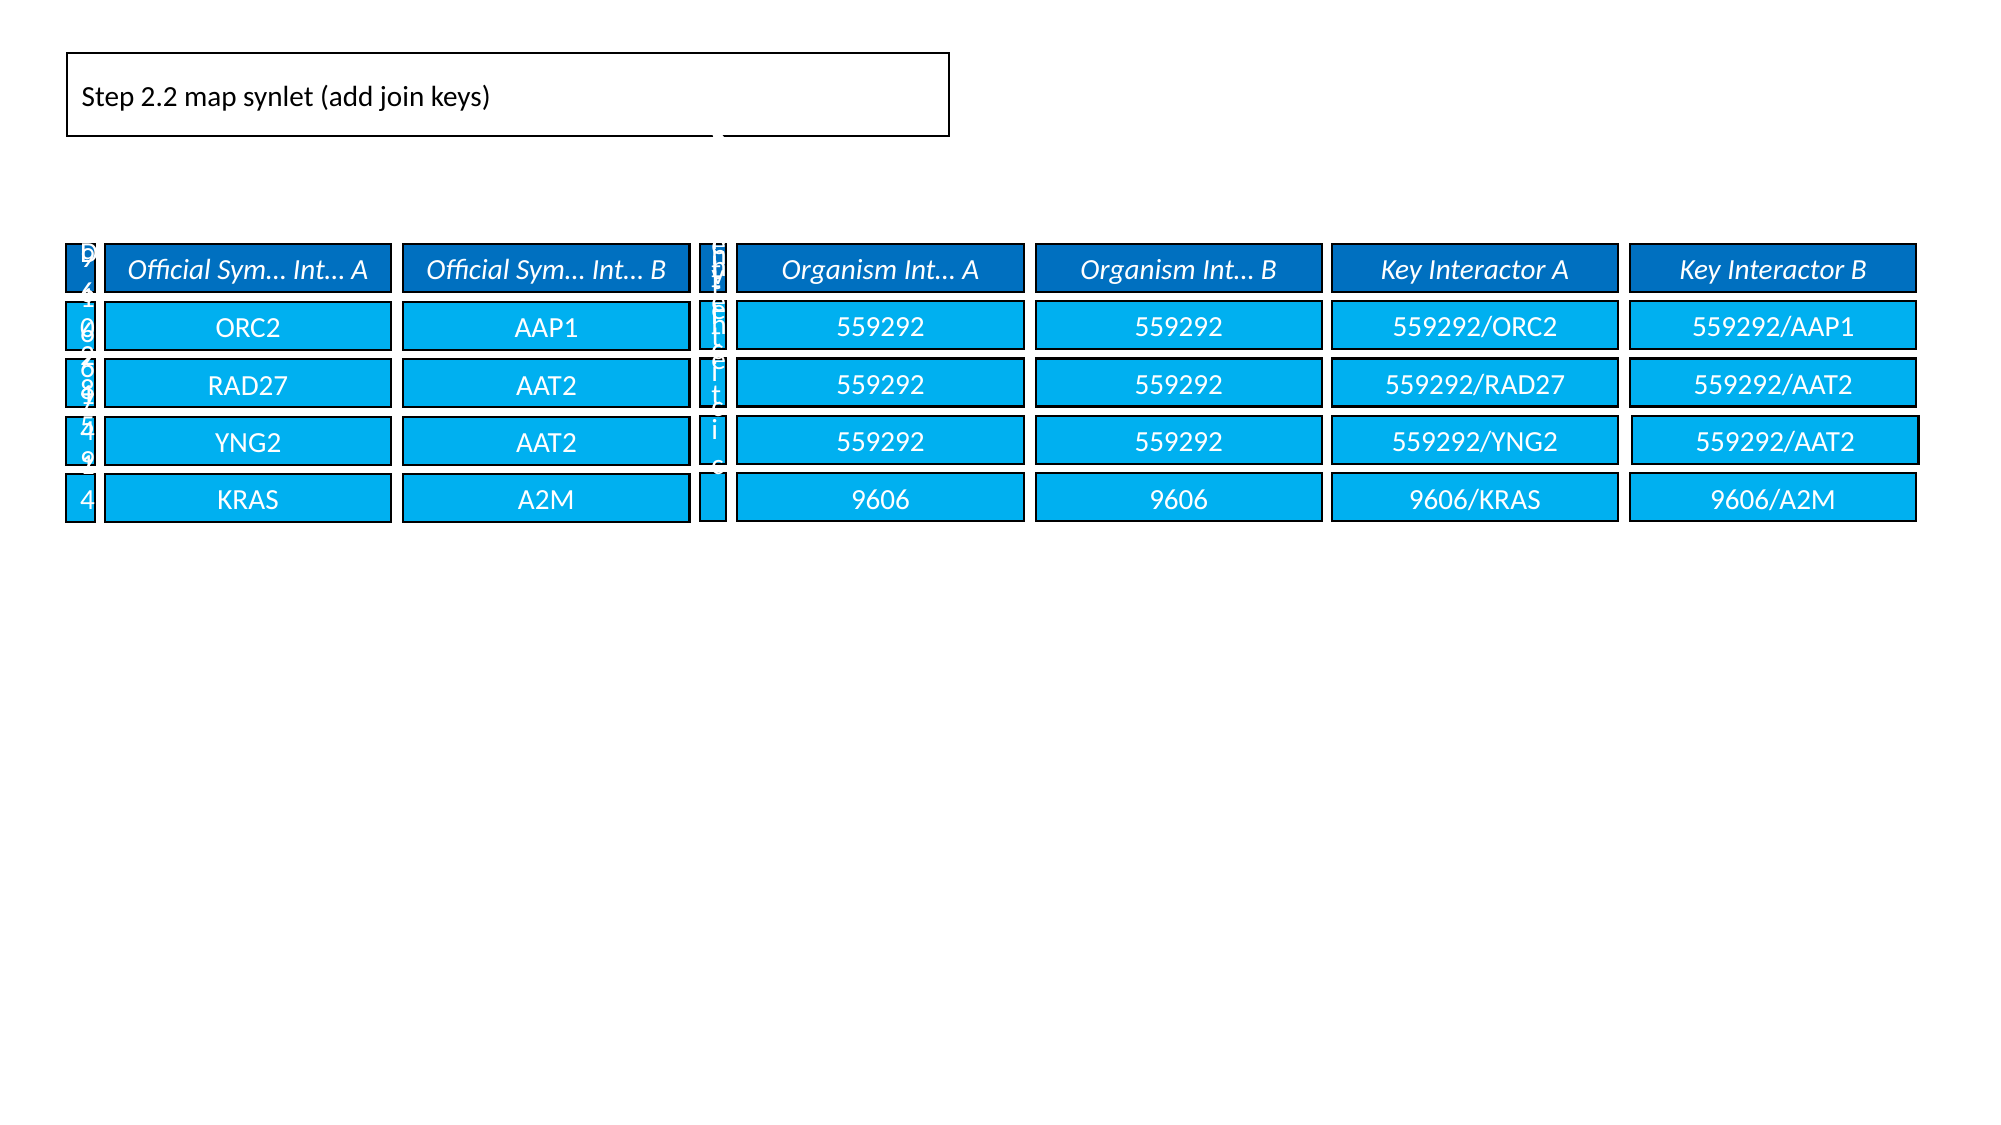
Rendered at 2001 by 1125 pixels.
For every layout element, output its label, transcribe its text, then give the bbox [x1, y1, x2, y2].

text_box 166788 [65, 358, 96, 408]
text_box Key Interactor A [1331, 243, 1619, 293]
text_box Official Sym… Int… B [402, 243, 691, 293]
text_box Organism Int… B [1035, 243, 1323, 293]
text_box Official Sym… Int… A [104, 243, 392, 293]
text_box 559292/AAT2 [1631, 415, 1920, 465]
text_box 9606/A2M [1629, 472, 1917, 522]
text_box 559292 [736, 300, 1025, 350]
text_box Organism Int… A [736, 243, 1025, 293]
text_box 559292/AAP1 [1629, 300, 1917, 350]
text_box Synthetic Lethality [699, 357, 727, 408]
text_box 559292/AAT2 [1629, 357, 1917, 408]
text_box 9606 [736, 472, 1025, 522]
text_box 559292 [736, 415, 1025, 465]
text_box 559292 [736, 357, 1025, 408]
text_box AAT2 [402, 358, 691, 408]
text_box #BioGRID Int… ID [65, 243, 96, 293]
text_box Experimental System [699, 243, 727, 293]
text_box 1960322 [65, 301, 96, 351]
text_box YNG2 [104, 416, 392, 466]
text_box KRAS [104, 473, 392, 523]
text_box 559292/ORC2 [1331, 300, 1619, 350]
text_box ORC2 [104, 301, 392, 351]
text_box 559292/RAD27 [1331, 357, 1619, 408]
text_box Step 2.2 map synlet (add join keys) [66, 52, 950, 137]
text_box Synthetic Lethality [699, 415, 727, 465]
text_box Negative Genetic [699, 300, 727, 350]
text_box Synthetic Lethality [699, 472, 727, 522]
text_box 285938 [65, 416, 96, 466]
text_box A2M [402, 473, 691, 523]
text_box AAT2 [402, 416, 691, 466]
text_box 559292 [1035, 415, 1323, 465]
text_box RAD27 [104, 358, 392, 408]
text_box 1414445 [65, 473, 96, 523]
text_box AAP1 [402, 301, 691, 351]
text_box 559292 [1035, 357, 1323, 408]
text_box 559292/YNG2 [1331, 415, 1619, 465]
text_box Key Interactor B [1629, 243, 1917, 293]
text_box 9606/KRAS [1331, 472, 1619, 522]
text_box 9606 [1035, 472, 1323, 522]
text_box 559292 [1035, 300, 1323, 350]
